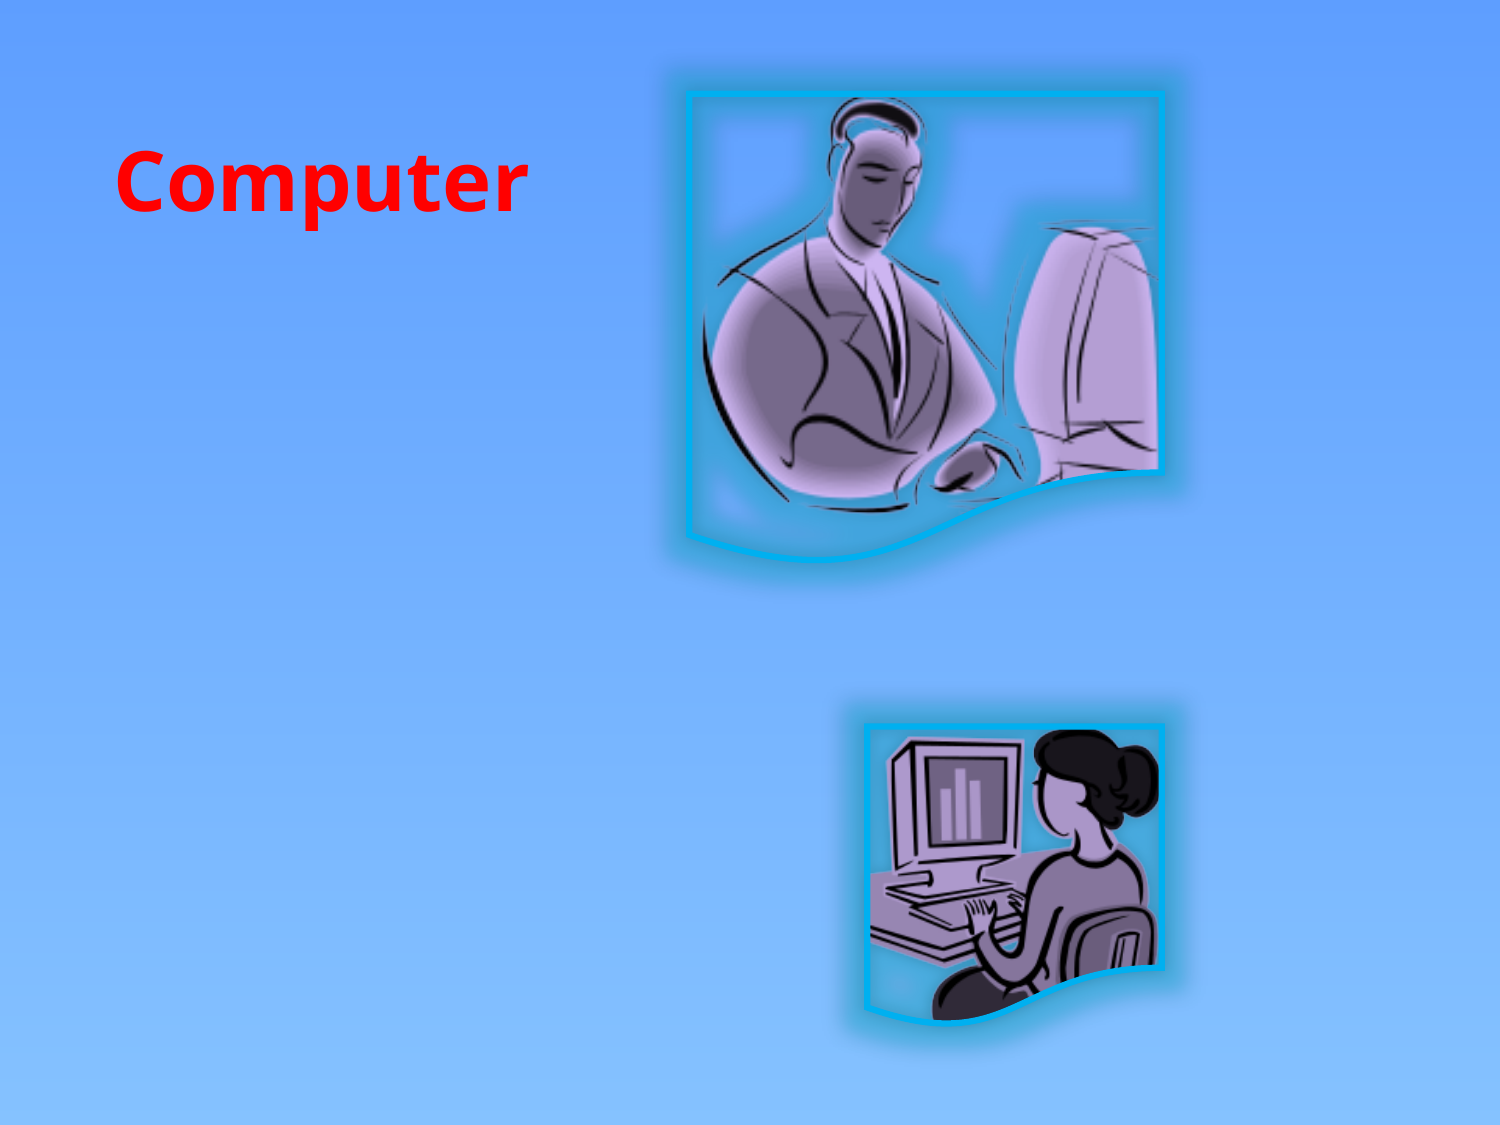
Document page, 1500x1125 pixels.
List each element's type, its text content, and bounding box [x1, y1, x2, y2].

picture [871, 730, 1158, 1020]
title Computer [75, 44, 569, 236]
picture [866, 972, 1162, 1028]
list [689, 93, 1162, 567]
